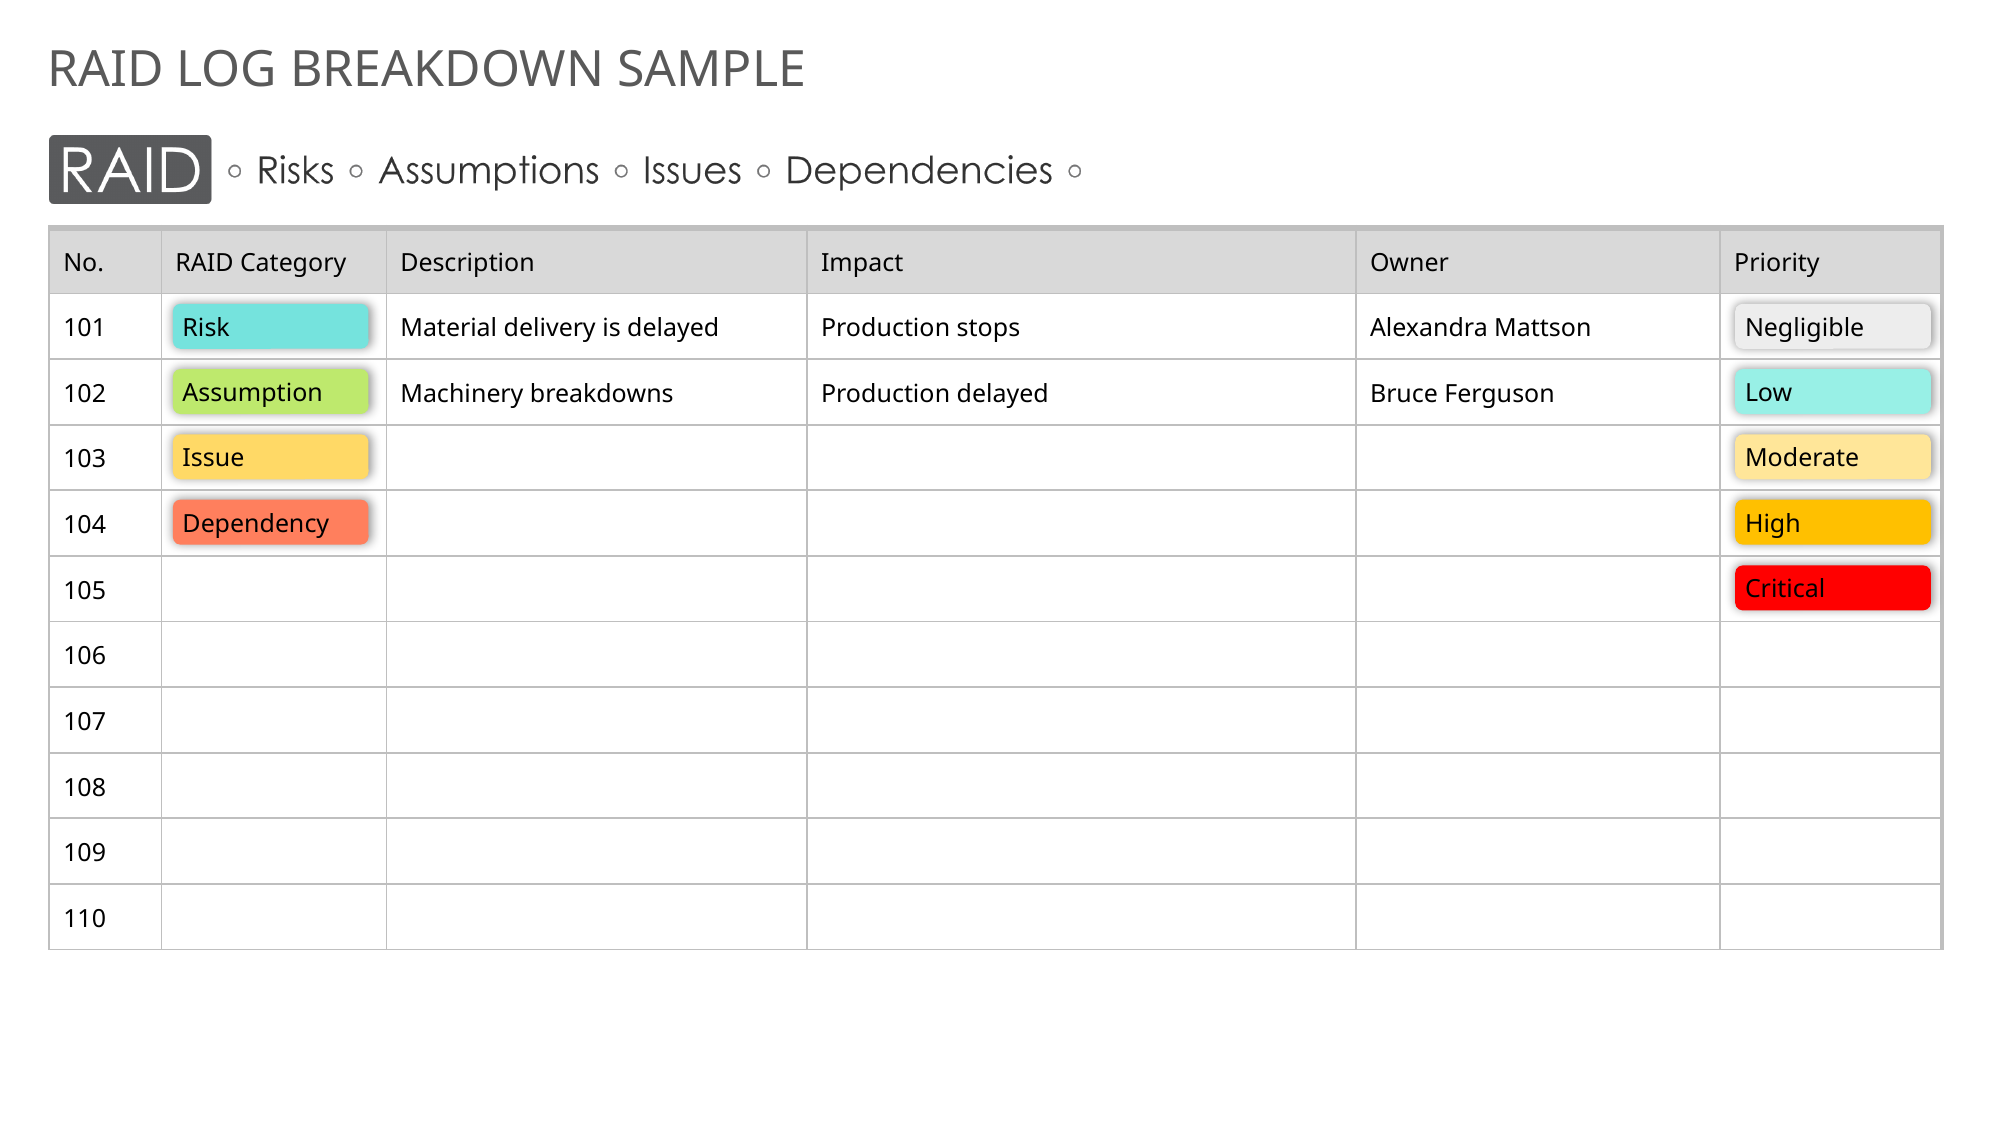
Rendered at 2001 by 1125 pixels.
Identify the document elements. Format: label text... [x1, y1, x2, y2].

text_box Risk [171, 302, 370, 350]
table_cell 108 [50, 754, 161, 817]
table_cell [162, 360, 386, 424]
table_cell [1357, 885, 1719, 949]
table_header Impact [808, 231, 1355, 293]
table_cell [808, 819, 1355, 883]
table_cell [387, 557, 806, 621]
text_box Negligible [1734, 302, 1932, 350]
table_cell [1357, 819, 1719, 883]
table_header No. [50, 231, 161, 293]
text_box Assumption [171, 368, 370, 416]
table_cell [1357, 557, 1719, 621]
table_cell [1721, 754, 1940, 817]
table_cell Alexandra Mattson [1357, 294, 1719, 358]
table_cell [808, 622, 1355, 686]
table_cell Production stops [808, 294, 1355, 358]
table_cell [1357, 754, 1719, 817]
table_cell [808, 885, 1355, 949]
table_cell [162, 885, 386, 949]
text_box Issue [171, 433, 370, 481]
table_cell [1357, 426, 1719, 489]
text_box Critical [1734, 564, 1932, 612]
table_cell Bruce Ferguson [1357, 360, 1719, 424]
table_cell [162, 819, 386, 883]
table_header Owner [1357, 231, 1719, 293]
table_cell [808, 426, 1355, 489]
table_cell 109 [50, 819, 161, 883]
table_cell 104 [50, 491, 161, 555]
table_cell [1721, 885, 1940, 949]
table_cell Material delivery is delayed [387, 294, 806, 358]
picture [49, 135, 1081, 204]
table_cell [1357, 622, 1719, 686]
table_cell [162, 622, 386, 686]
table_cell 106 [50, 622, 161, 686]
table_cell 105 [50, 557, 161, 621]
table_cell [808, 491, 1355, 555]
table_cell [387, 426, 806, 489]
table_cell [1721, 491, 1940, 555]
table_cell [162, 754, 386, 817]
table_cell [387, 819, 806, 883]
table_cell [387, 688, 806, 752]
table_cell 110 [50, 885, 161, 949]
table_cell [1721, 622, 1940, 686]
table_cell [1721, 426, 1940, 489]
table_cell 103 [50, 426, 161, 489]
table_cell [387, 885, 806, 949]
table_cell [1357, 491, 1719, 555]
table_cell [1721, 819, 1940, 883]
table_cell 107 [50, 688, 161, 752]
table_cell 102 [50, 360, 161, 424]
text_box Low [1734, 368, 1932, 416]
table_cell [387, 754, 806, 817]
table_cell [1357, 688, 1719, 752]
table_cell [162, 688, 386, 752]
table_cell [808, 688, 1355, 752]
table_cell [387, 491, 806, 555]
table_cell 101 [50, 294, 161, 358]
table_cell [1721, 557, 1940, 621]
table_cell [162, 491, 386, 555]
table_header RAID Category [162, 231, 386, 293]
table_cell [808, 557, 1355, 621]
table_cell [1721, 688, 1940, 752]
table_cell [808, 754, 1355, 817]
text_box RAID LOG BREAKDOWN SAMPLE [32, 28, 1064, 104]
table_cell Machinery breakdowns [387, 360, 806, 424]
table_header Description [387, 231, 806, 293]
table_cell [162, 294, 386, 358]
table_cell Production delayed [808, 360, 1355, 424]
table_cell [162, 426, 386, 489]
text_box High [1734, 498, 1932, 546]
table_cell [387, 622, 806, 686]
table_cell [1721, 360, 1940, 424]
table_cell [162, 557, 386, 621]
text_box Dependency [171, 498, 370, 546]
text_box Moderate [1734, 433, 1932, 481]
table_header Priority [1721, 231, 1940, 293]
table_cell [1721, 294, 1940, 358]
